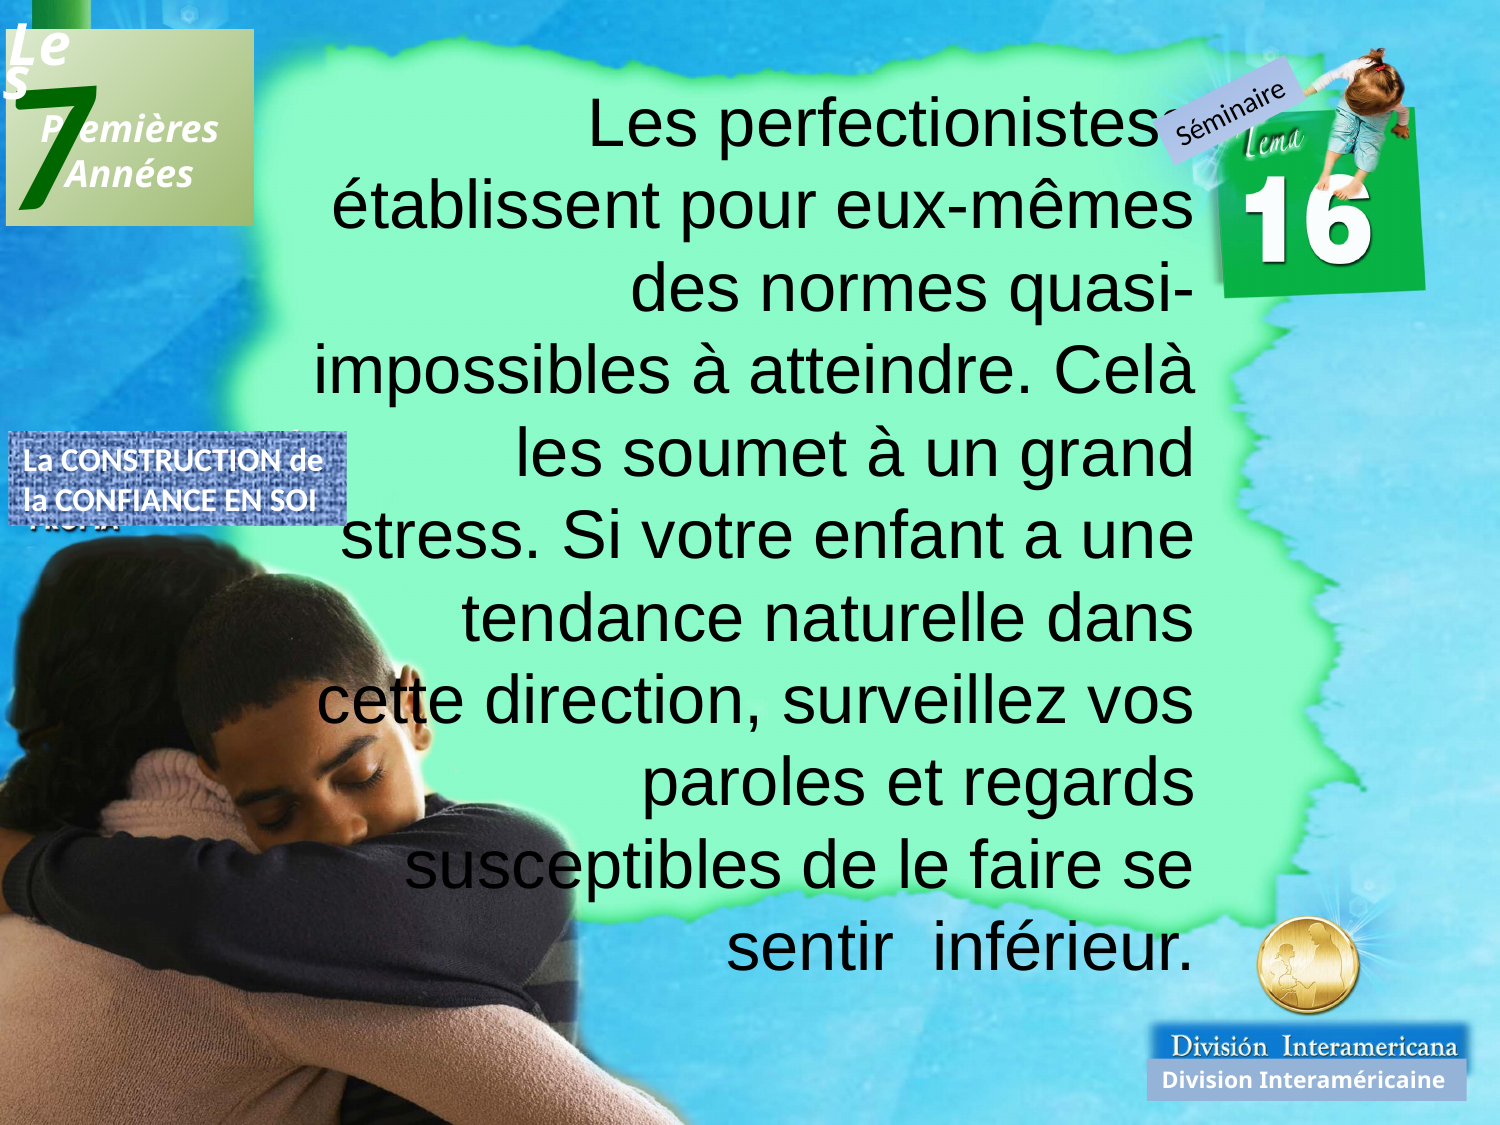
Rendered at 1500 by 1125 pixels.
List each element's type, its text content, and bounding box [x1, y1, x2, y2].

text_box Séminaire [1152, 54, 1307, 166]
text_box La CONSTRUCTION de la CONFIANCE EN SOI [8, 431, 347, 526]
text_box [0, 17, 255, 256]
text_box Les perfectionistess établissent pour eux-mêmes des normes quasi-impossibles à atteindre. Celà les soumet à un grand stress. Si votre enfant a une tendance naturelle dans cette direction, surveillez vos paroles et regards susceptibles de le faire se sentir inférieur. [289, 70, 1211, 992]
picture [0, 0, 1500, 1125]
text_box Division Interaméricaine [1146, 1058, 1467, 1101]
